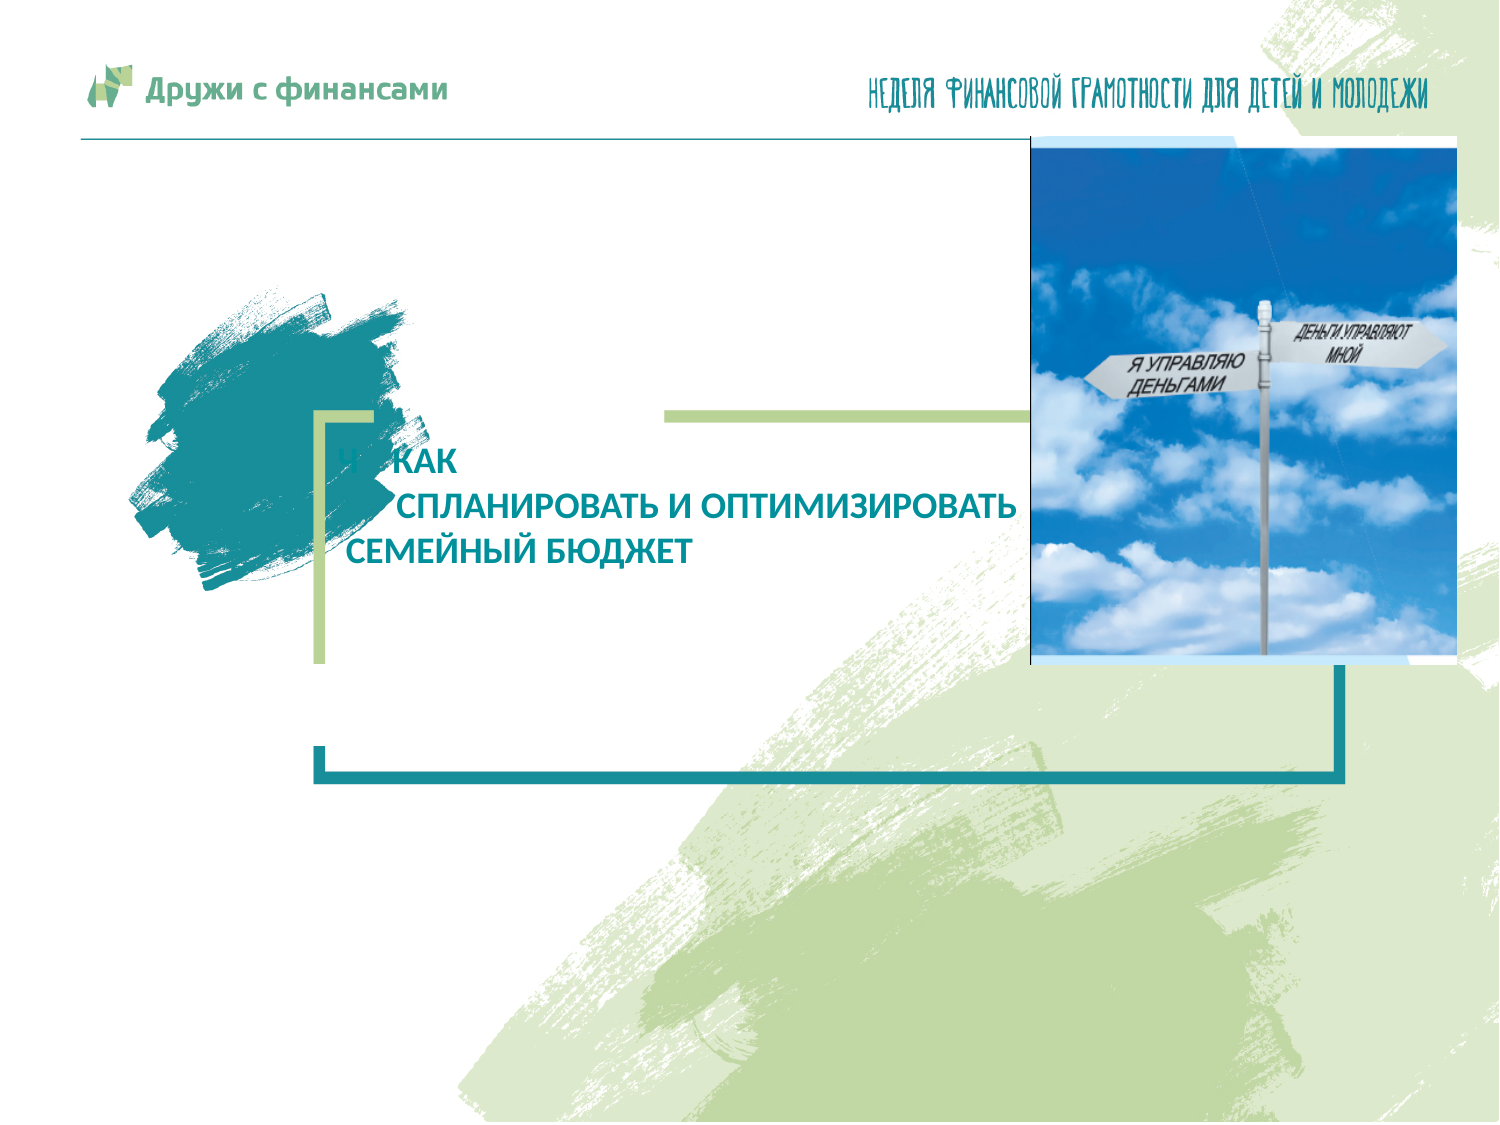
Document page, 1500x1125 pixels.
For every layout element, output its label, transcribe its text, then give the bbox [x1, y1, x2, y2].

title Ч как спланировать и оптимизировать семейный бюджет [323, 428, 1174, 697]
picture [0, 0, 1499, 1122]
